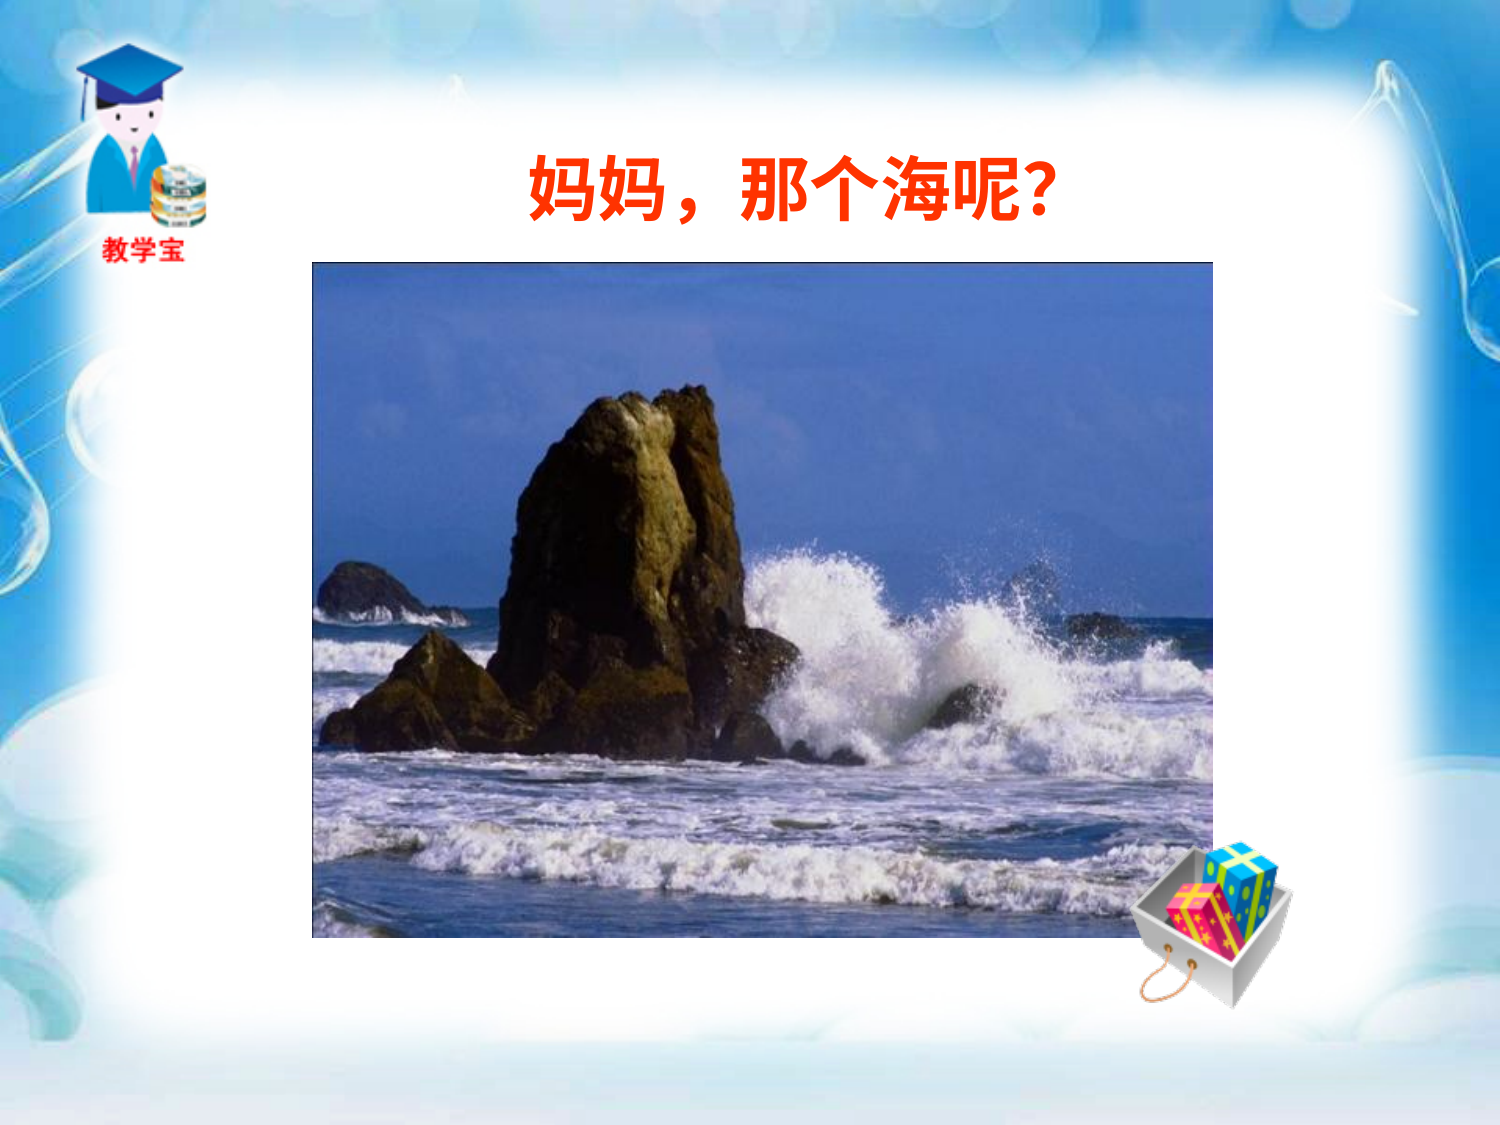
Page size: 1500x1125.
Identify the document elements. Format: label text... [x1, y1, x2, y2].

picture [0, 0, 1500, 1125]
text_box 妈妈，那个海呢？ [512, 137, 1338, 238]
